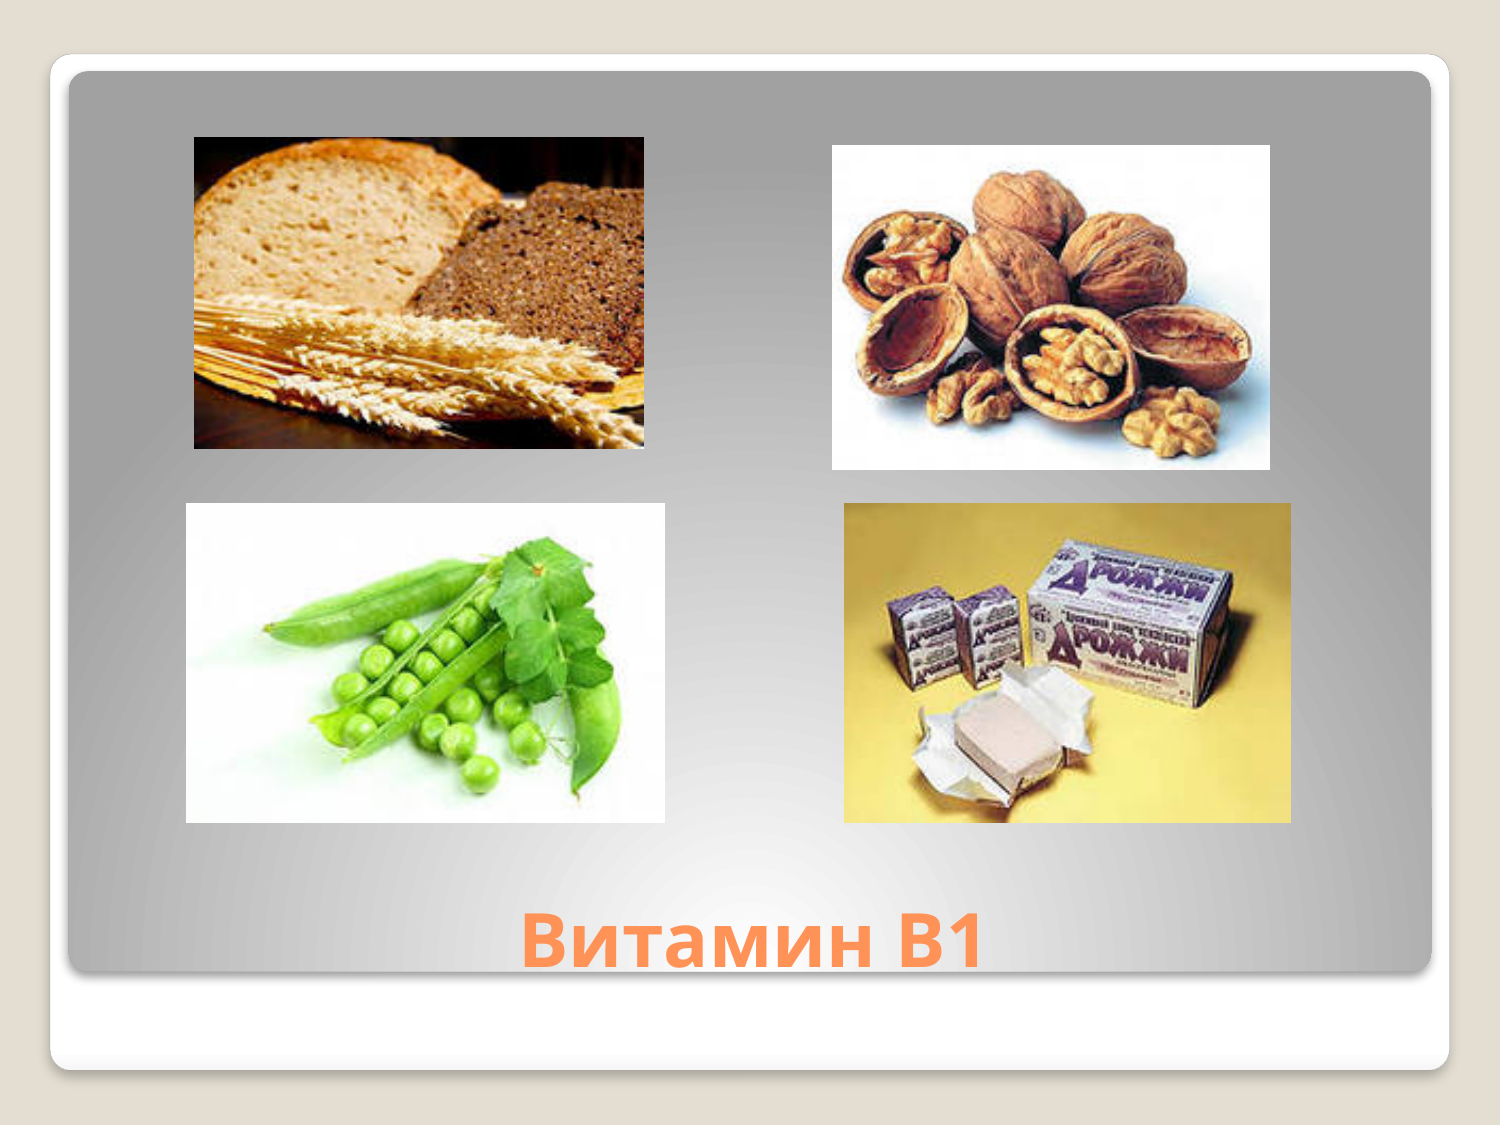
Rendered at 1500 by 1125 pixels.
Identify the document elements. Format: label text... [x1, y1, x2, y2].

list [832, 144, 1270, 470]
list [194, 136, 644, 450]
title Витамин В1 [82, 817, 1425, 991]
picture [185, 503, 665, 823]
picture [844, 503, 1291, 823]
